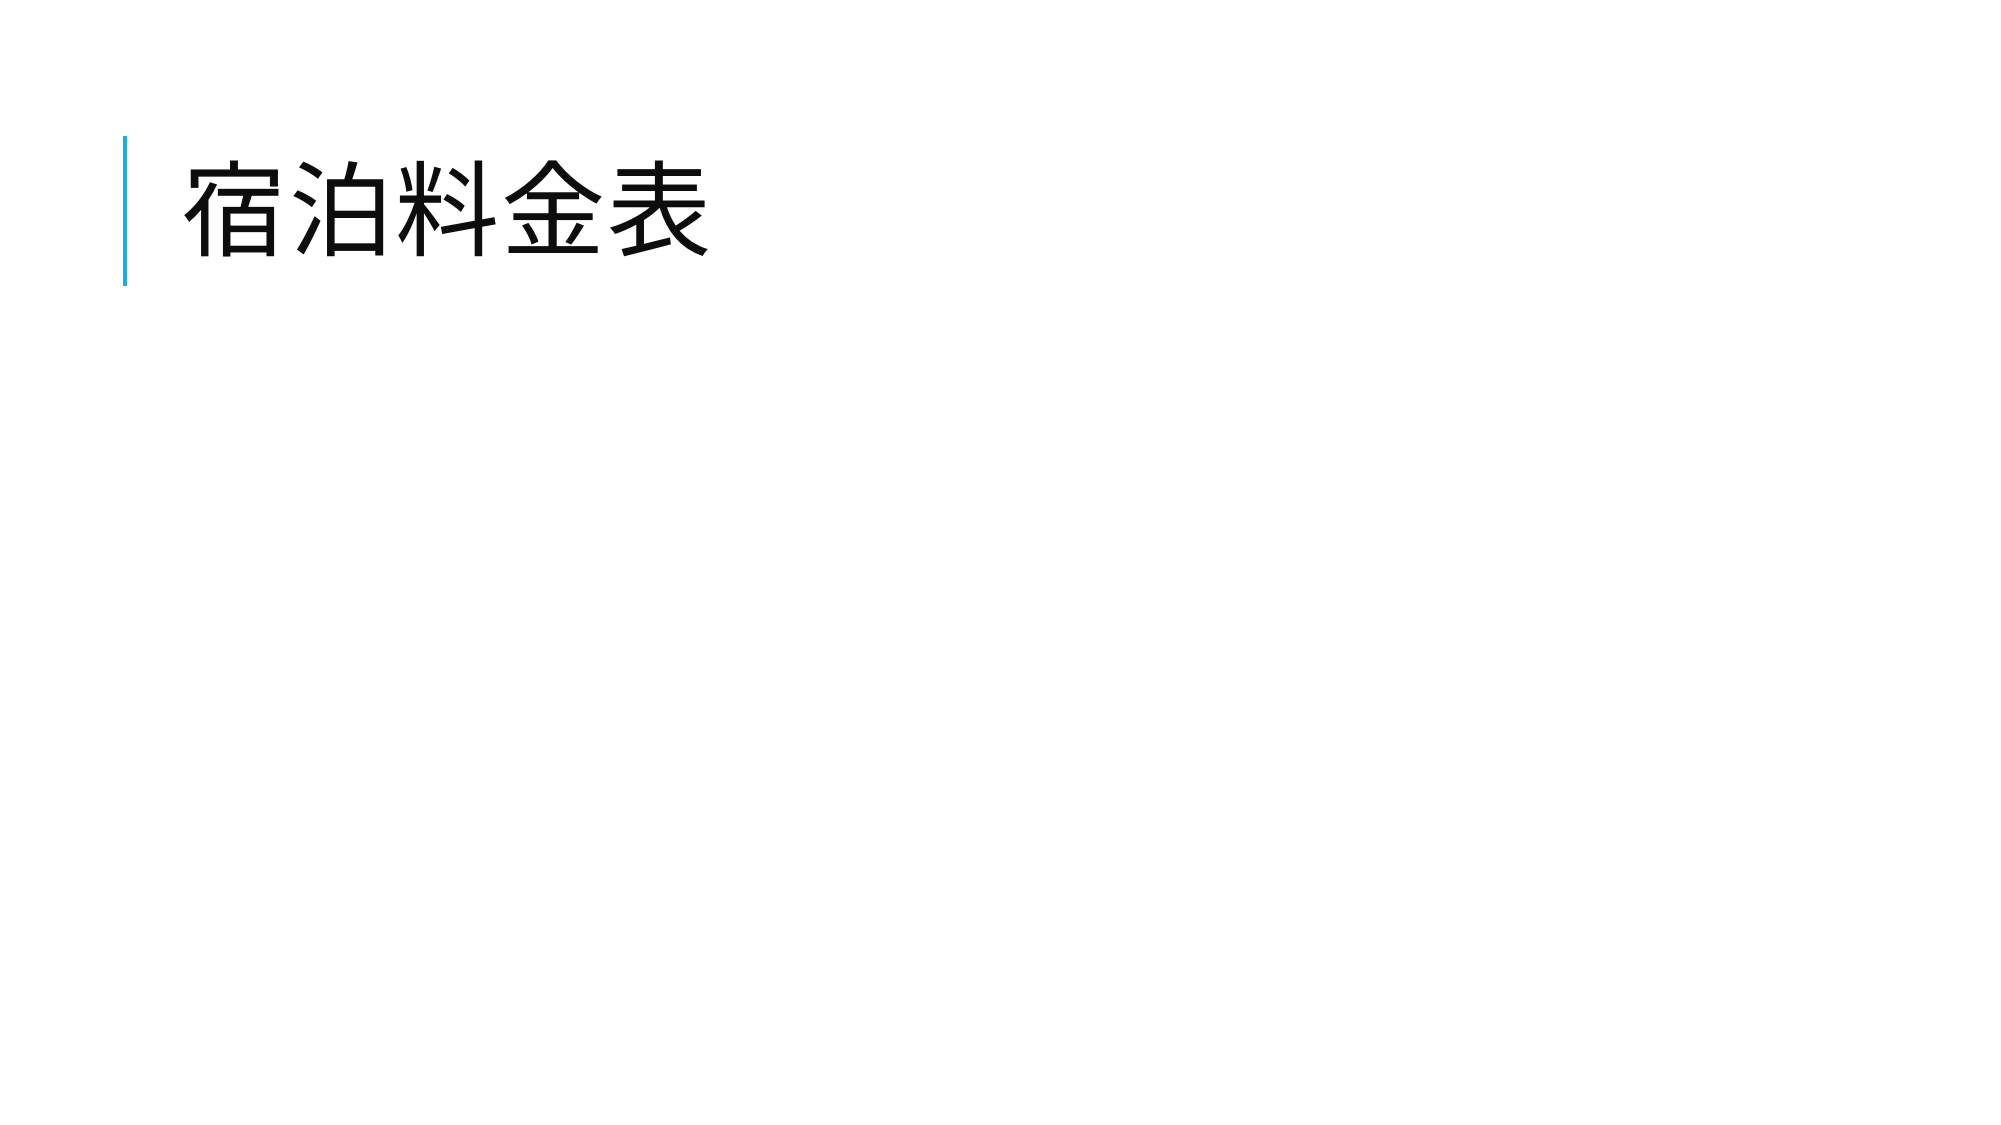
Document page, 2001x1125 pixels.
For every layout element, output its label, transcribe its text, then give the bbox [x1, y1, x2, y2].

title 宿泊料金表 [168, 96, 1763, 342]
